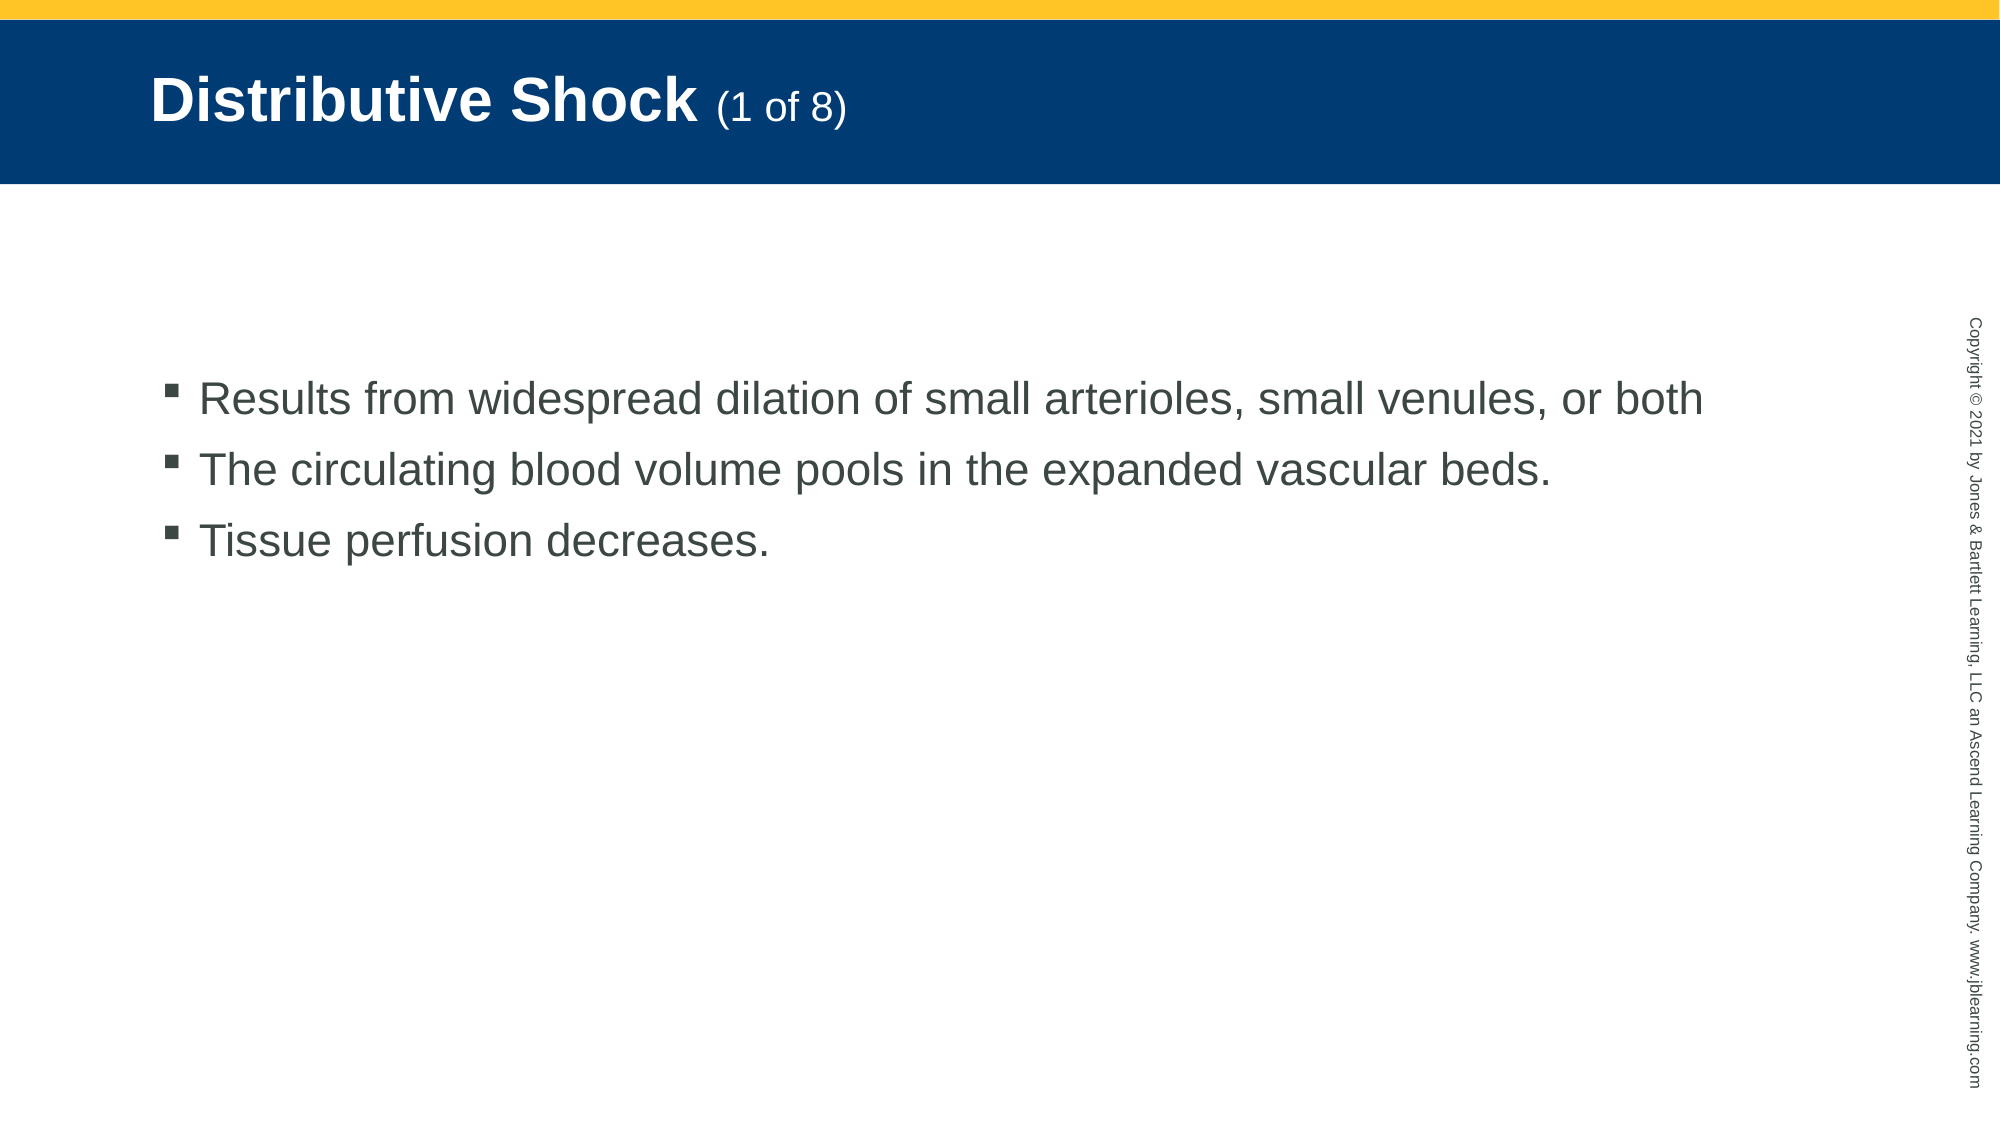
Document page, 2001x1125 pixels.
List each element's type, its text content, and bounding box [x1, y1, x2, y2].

list Results from widespread dilation of small arterioles, small venules, or both The circulating blood volume pools in the expanded vascular beds. Tissue perfusion decreases. [146, 361, 1859, 1016]
title Distributive Shock (1 of 8) [0, 19, 2000, 185]
